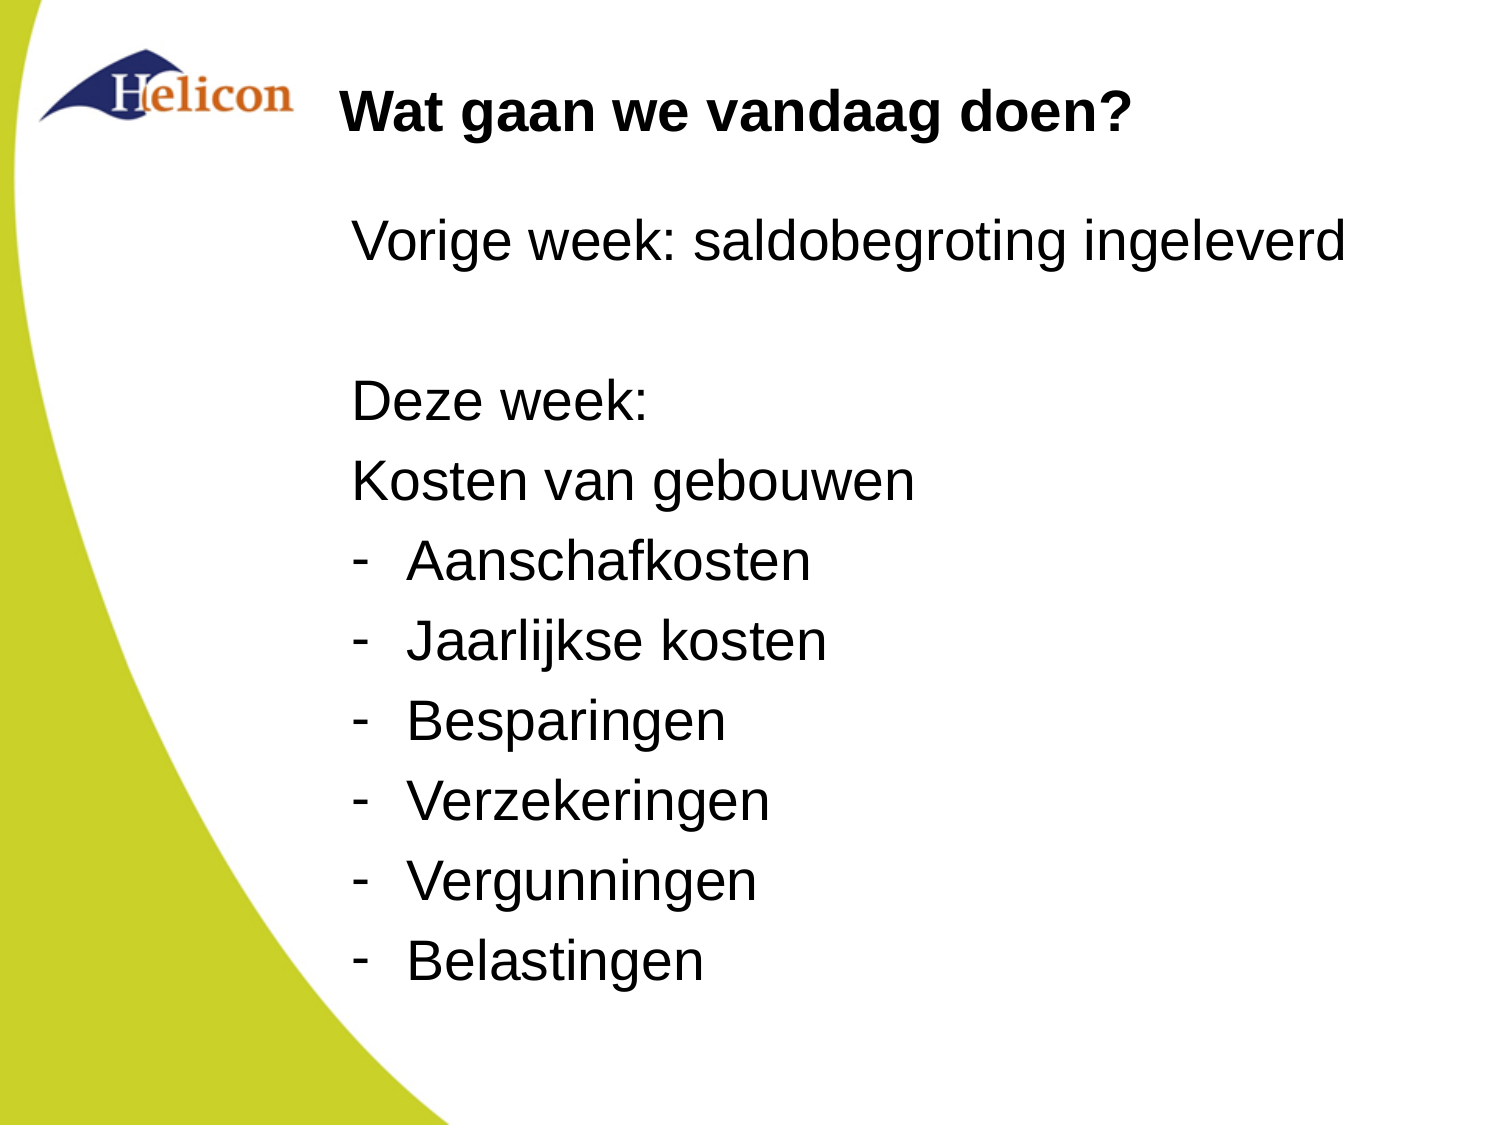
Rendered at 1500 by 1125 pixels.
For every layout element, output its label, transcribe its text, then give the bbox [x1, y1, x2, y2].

list Vorige week: saldobegroting ingeleverd Deze week: Kosten van gebouwen Aanschafkosten Jaarlijkse kosten Besparingen Verzekeringen Vergunningen Belastingen [336, 196, 1425, 1005]
picture [0, 0, 1500, 1125]
title Wat gaan we vandaag doen? [324, 54, 1415, 161]
